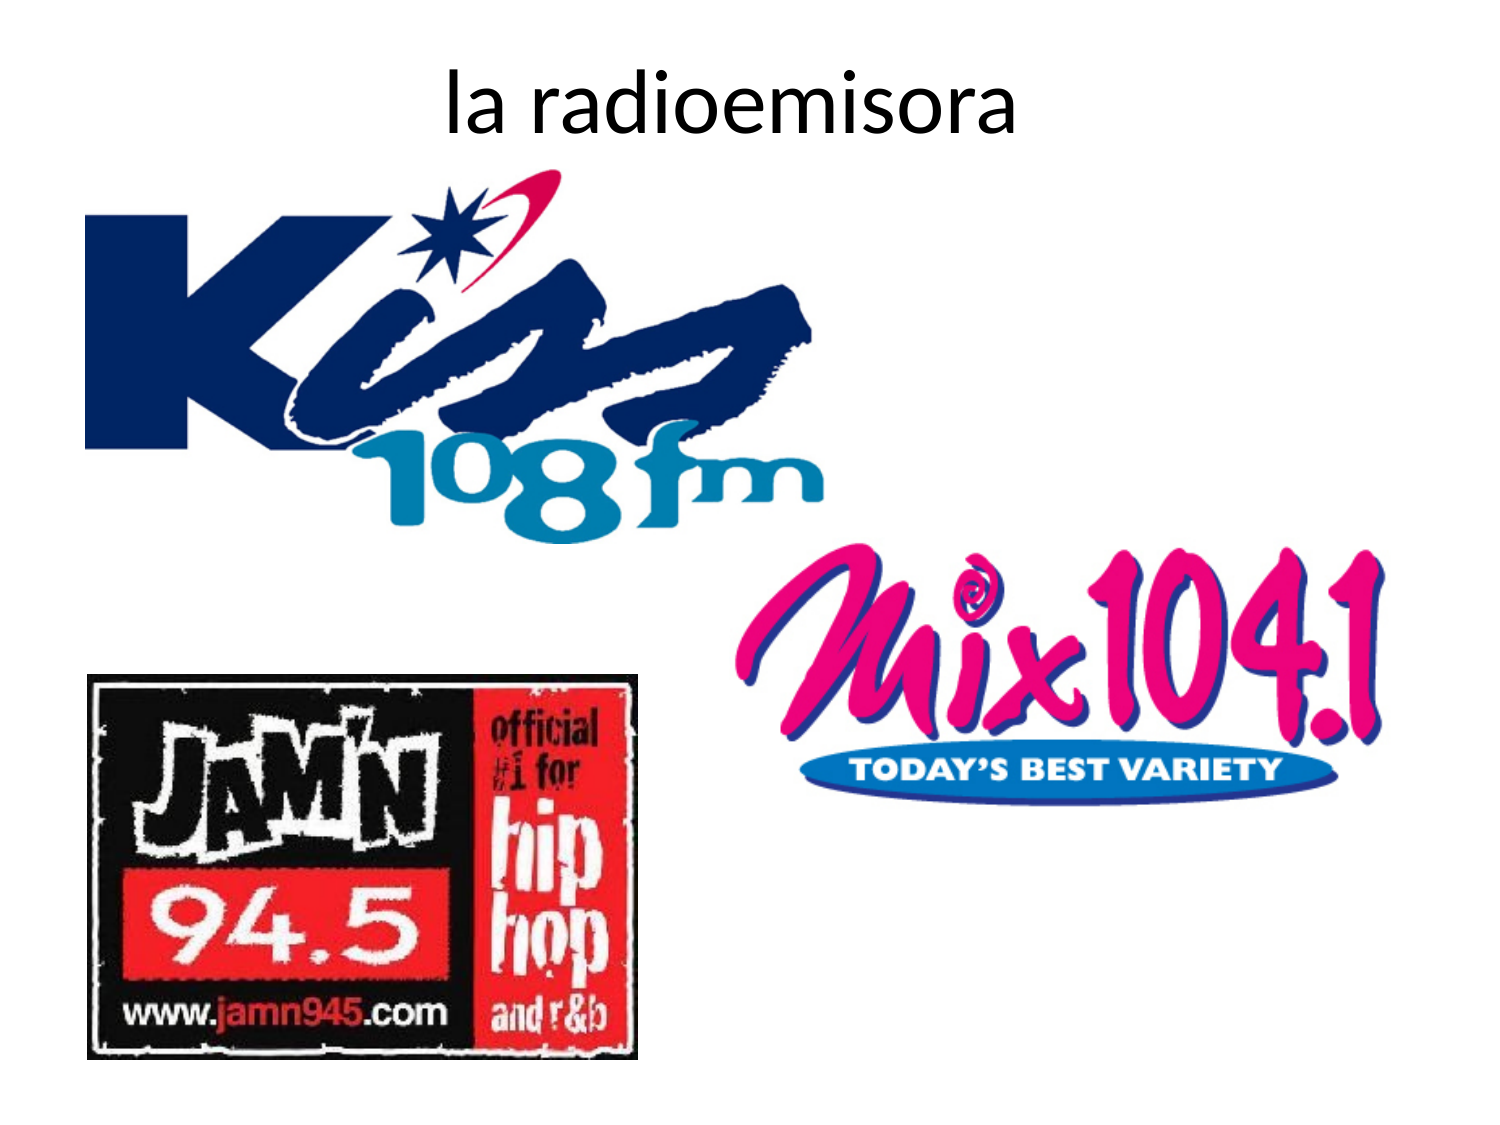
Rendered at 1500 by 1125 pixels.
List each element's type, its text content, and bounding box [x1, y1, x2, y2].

picture [454, 442, 491, 494]
picture [540, 497, 585, 531]
picture [541, 450, 585, 483]
picture [87, 674, 638, 1060]
title la radioemisora [56, 3, 1408, 192]
picture [84, 167, 1392, 813]
